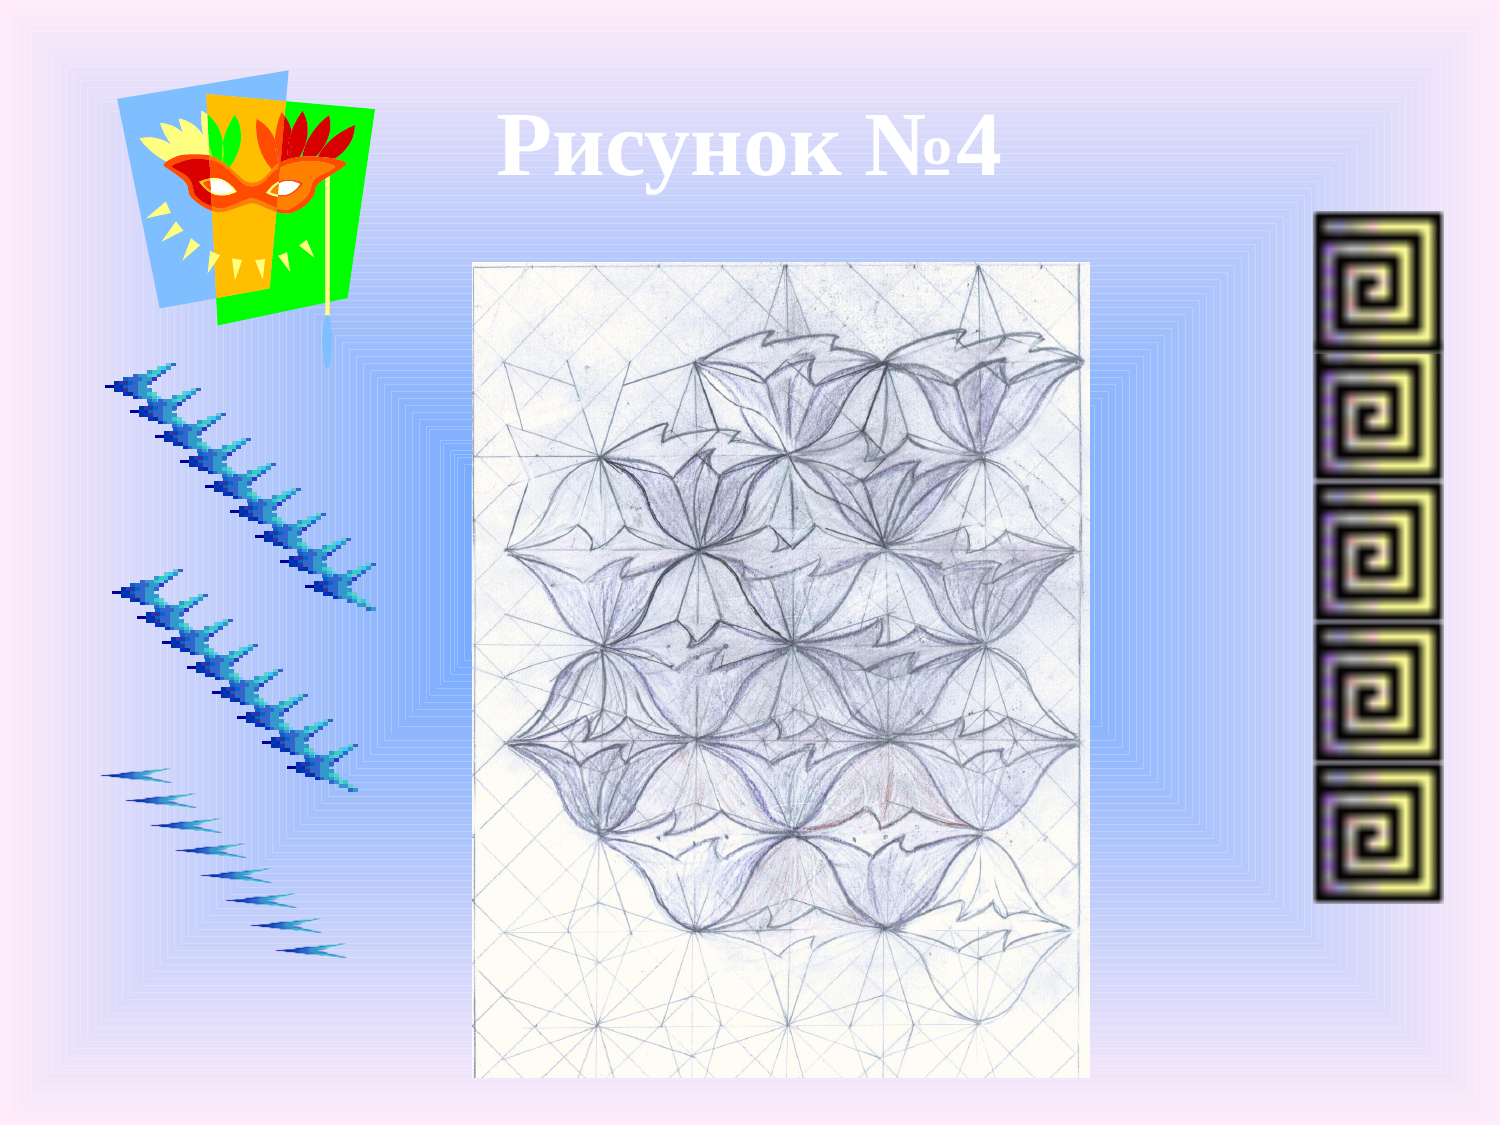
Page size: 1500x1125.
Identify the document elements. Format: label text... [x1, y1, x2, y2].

picture [275, 943, 347, 958]
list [472, 262, 1091, 1079]
picture [225, 893, 297, 908]
picture [1306, 216, 1450, 348]
picture [200, 868, 272, 883]
picture [100, 768, 172, 783]
picture [1306, 626, 1450, 759]
picture [250, 918, 322, 933]
picture [150, 818, 222, 833]
picture [125, 793, 197, 808]
picture [1306, 766, 1450, 899]
picture [1306, 356, 1450, 477]
picture [175, 843, 247, 858]
picture [112, 569, 359, 792]
picture [1306, 485, 1450, 618]
title Рисунок №4 [75, 45, 1425, 233]
picture [105, 70, 377, 611]
